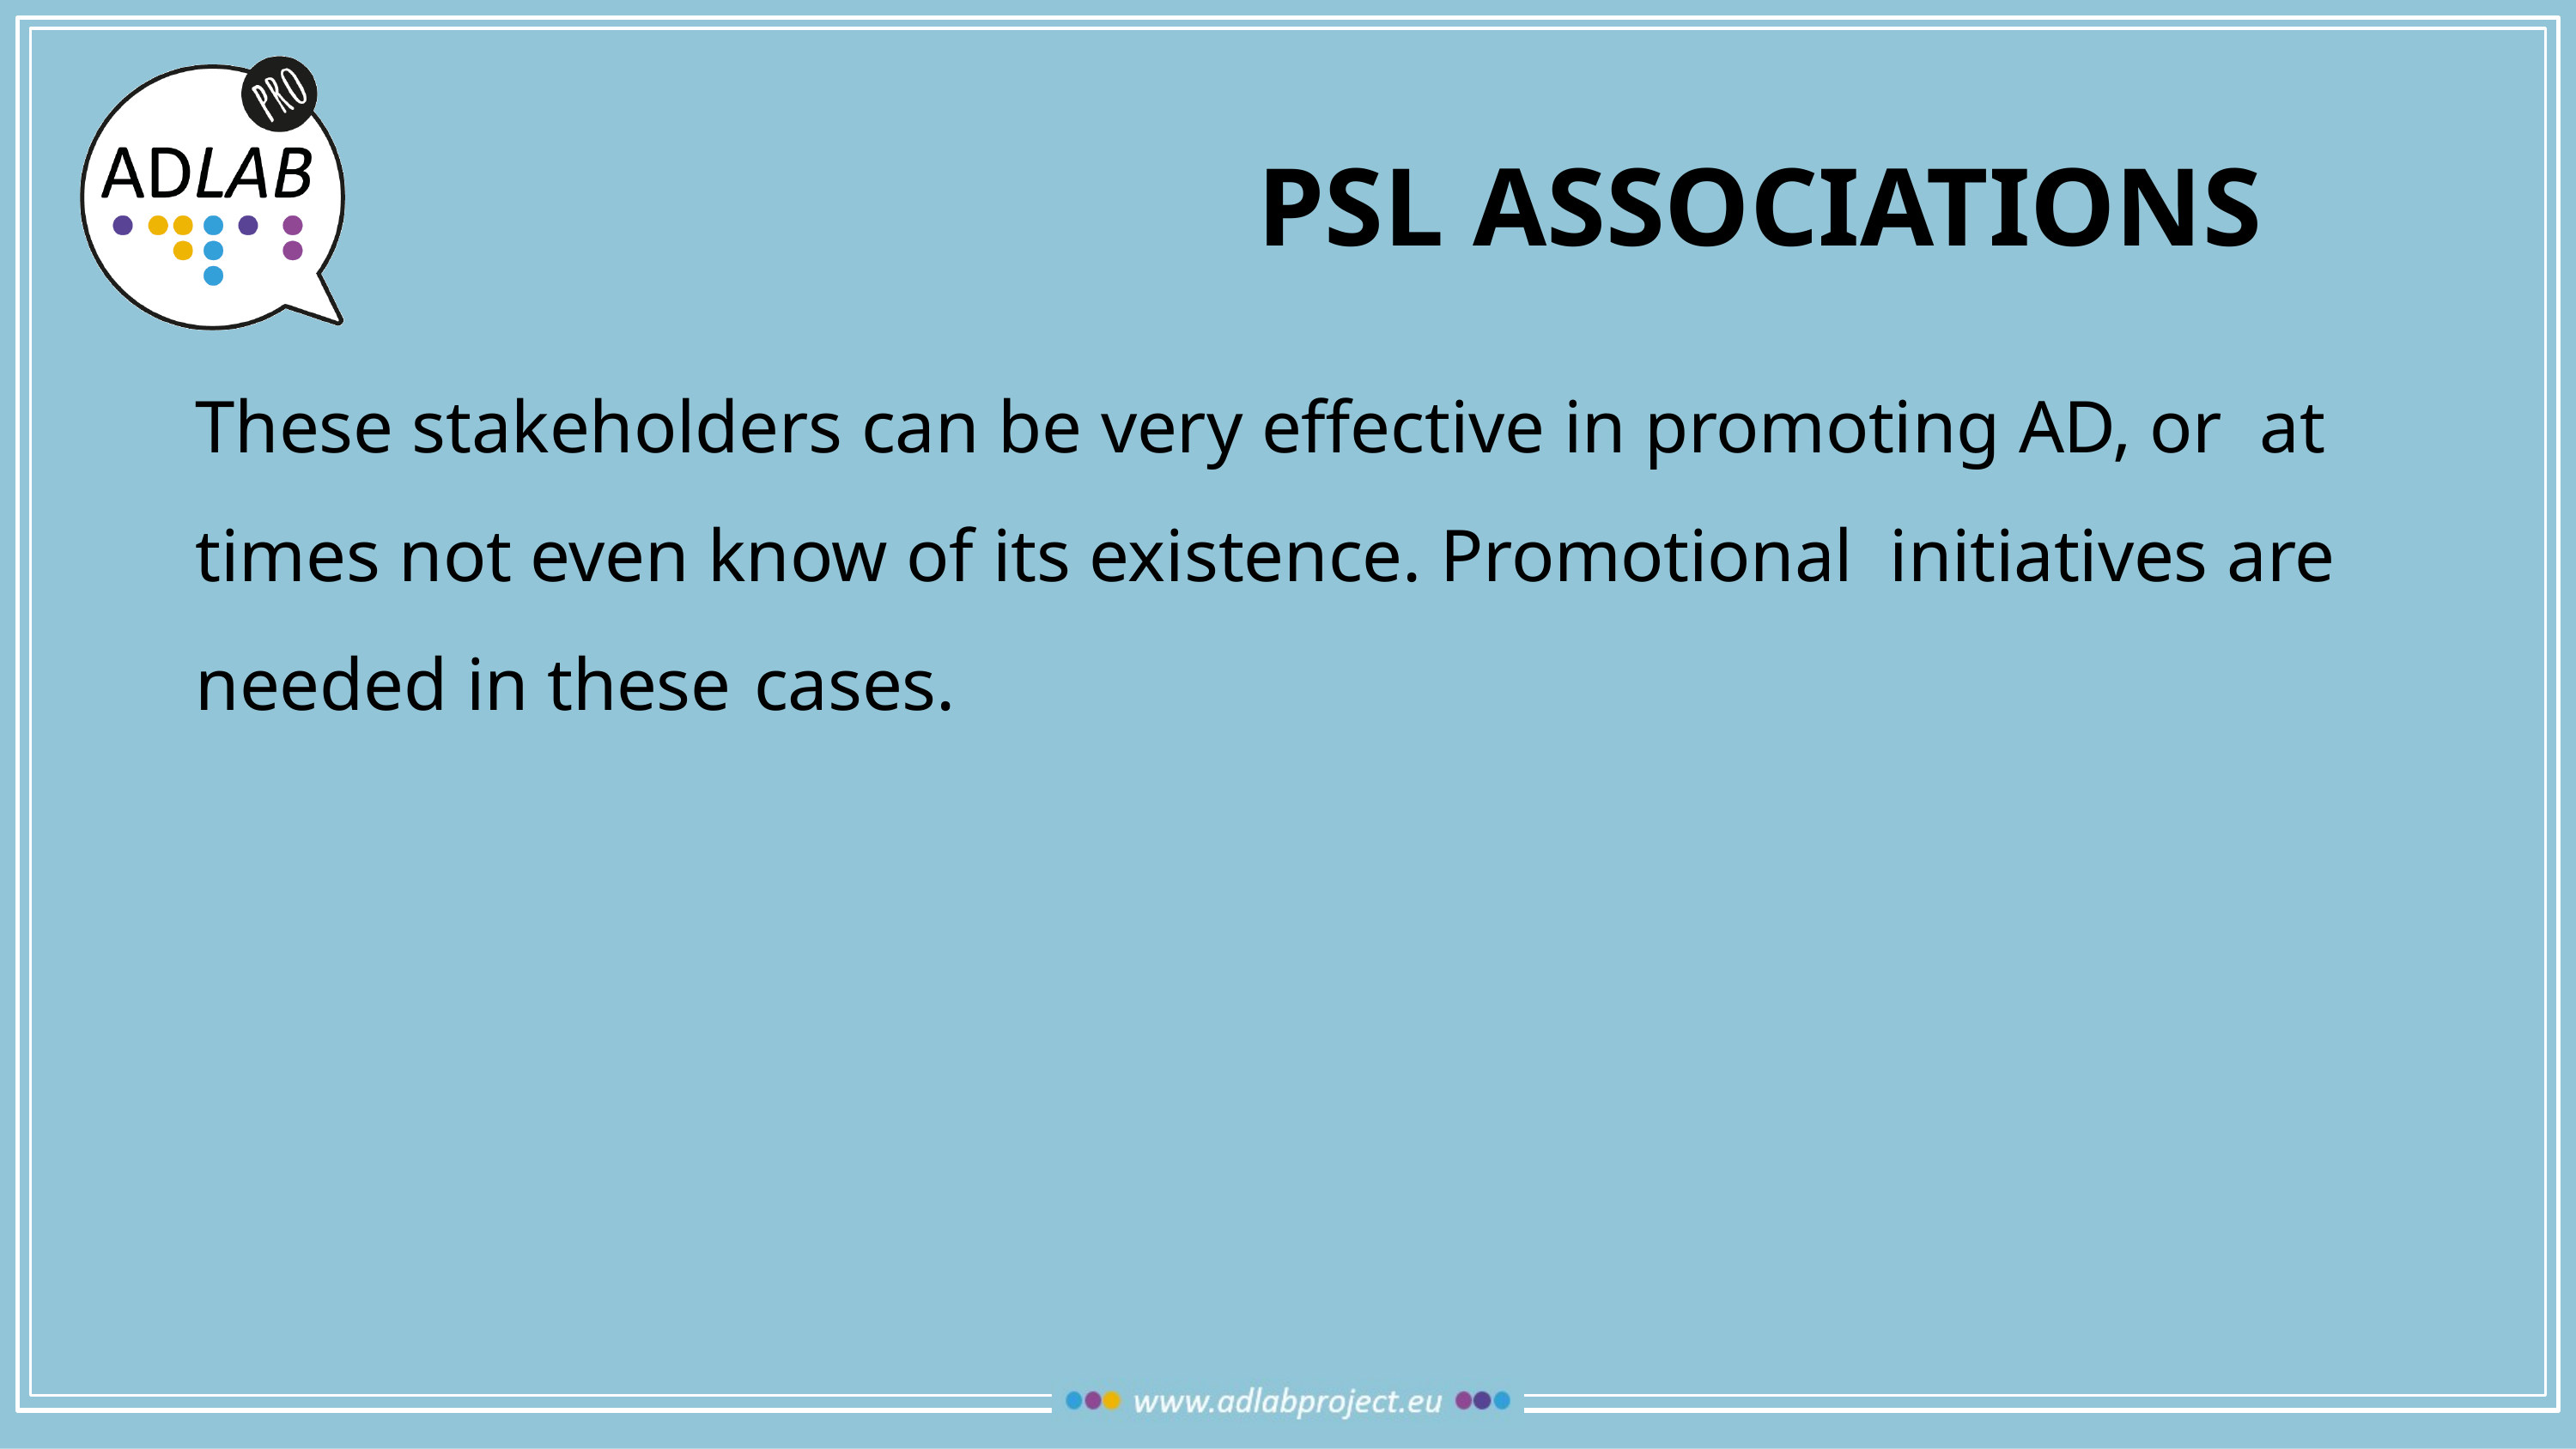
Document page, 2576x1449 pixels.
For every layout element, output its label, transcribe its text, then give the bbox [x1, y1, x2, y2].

text_box PSL ASSOCIATIONS [1255, 136, 2456, 268]
picture [1051, 1378, 1524, 1429]
picture [72, 49, 353, 330]
text_box These stakeholders can be very effective in promoting AD, or at times not even know of its existence. Promotional initiatives are needed in these cases. [193, 336, 2406, 725]
